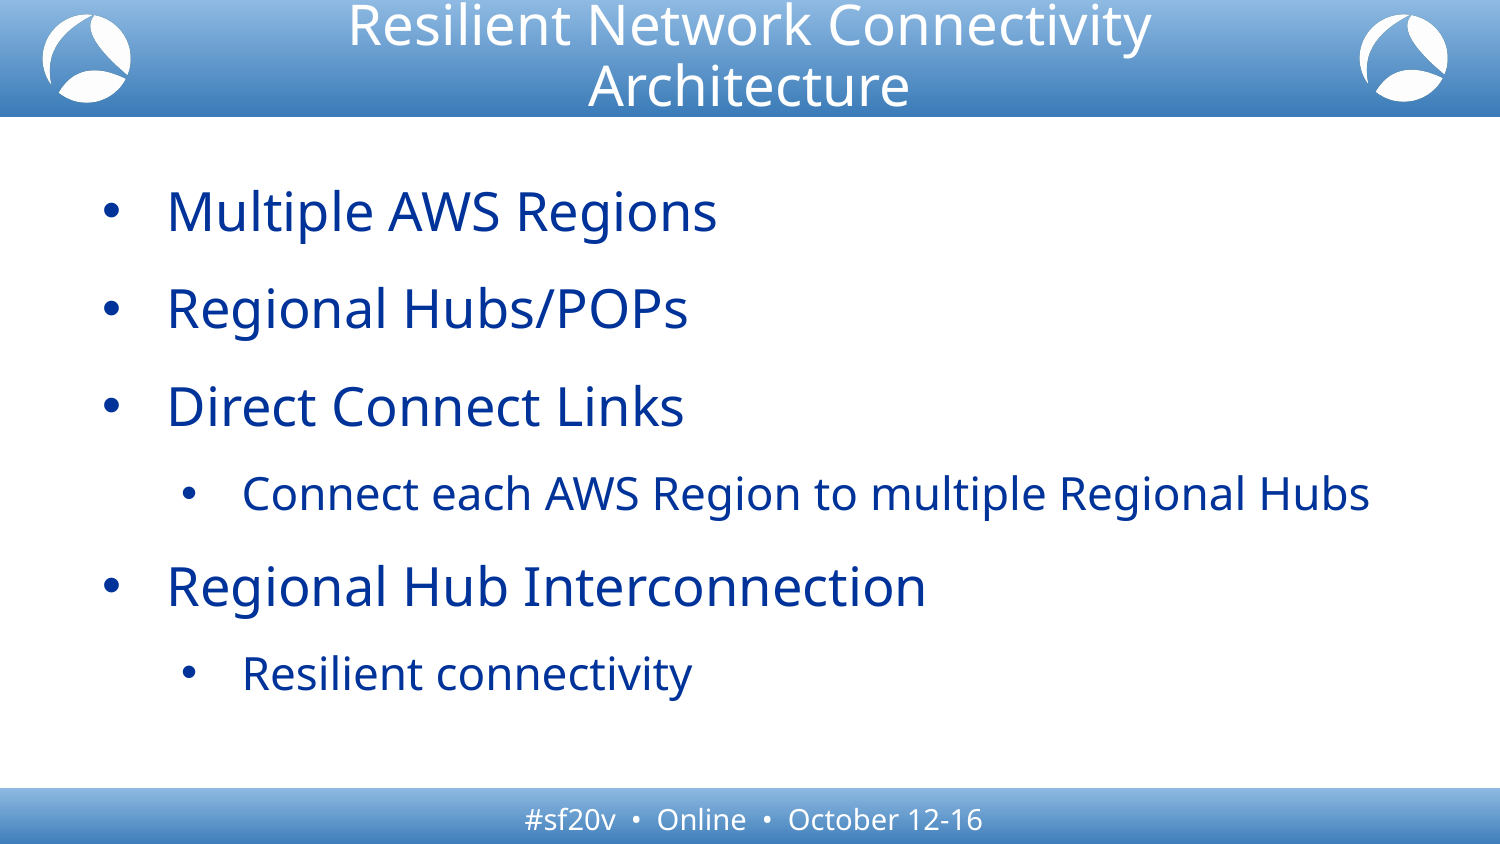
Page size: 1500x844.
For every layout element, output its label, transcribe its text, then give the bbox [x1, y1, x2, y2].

picture [1359, 14, 1448, 102]
picture [42, 14, 131, 103]
title Resilient Network Connectivity Architecture [188, 0, 1312, 117]
list Multiple AWS Regions Regional Hubs/POPs Direct Connect Links Connect each AWS Region to multiple Regional Hubs Regional Hub Interconnection Resilient connectivity [76, 137, 1424, 777]
